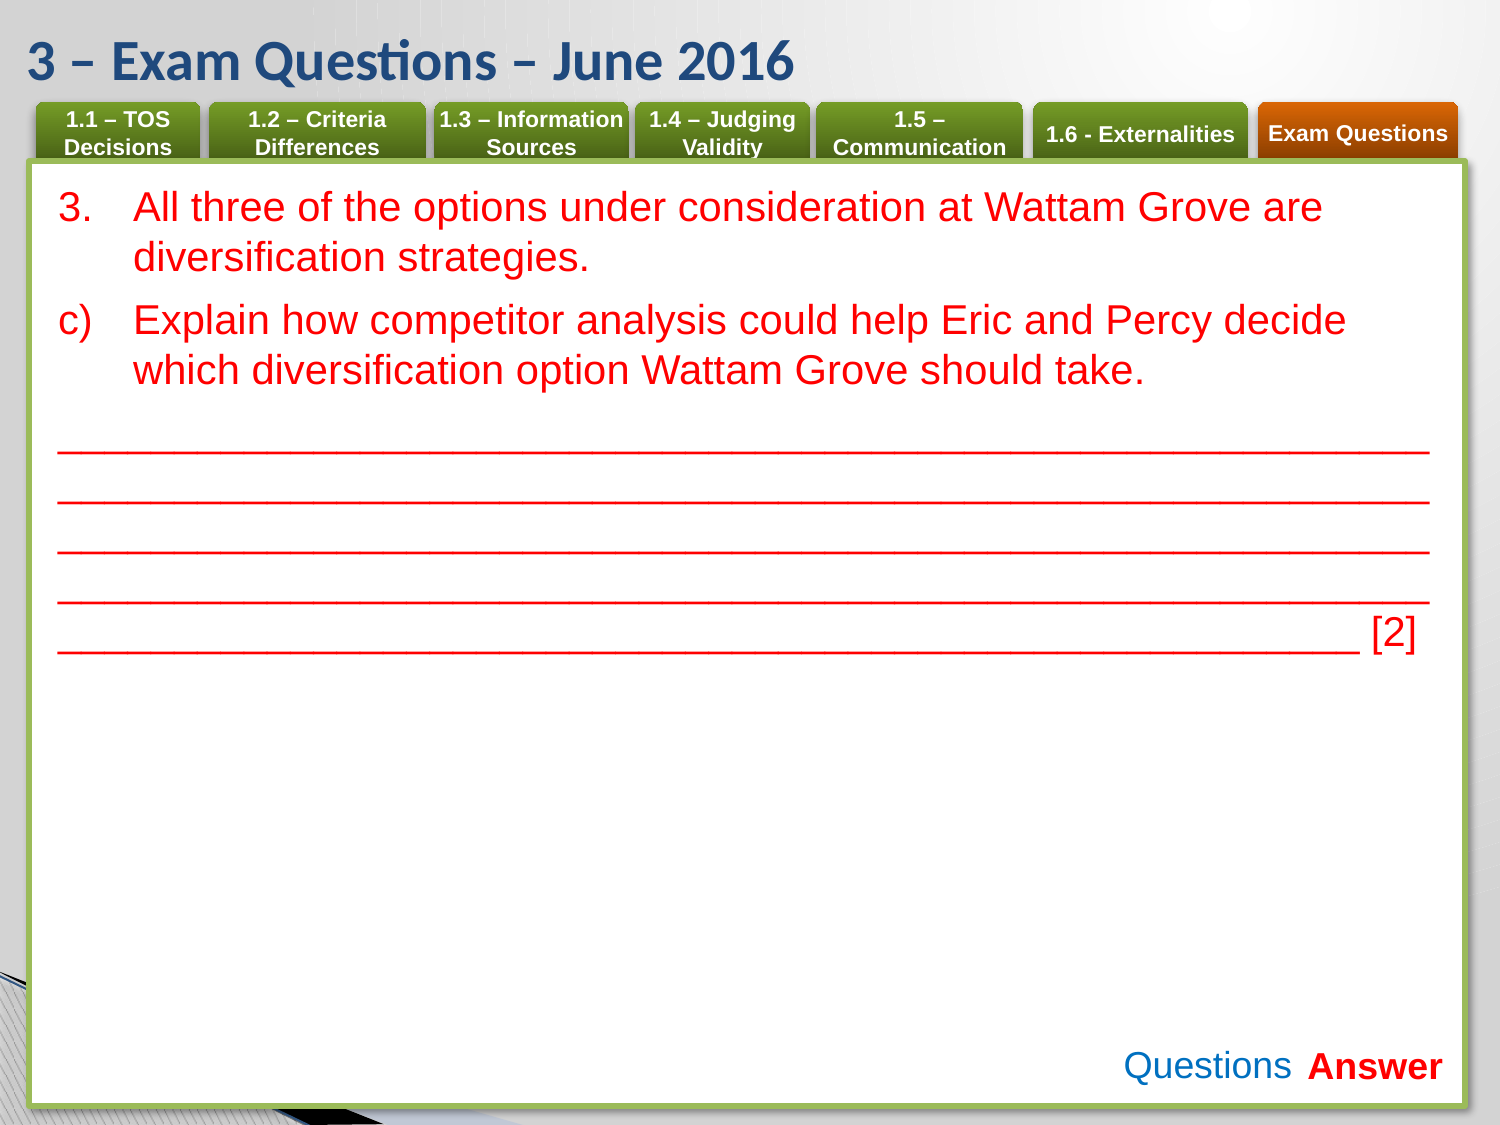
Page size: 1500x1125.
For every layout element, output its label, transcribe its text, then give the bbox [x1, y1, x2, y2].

text_box Answer [1292, 1034, 1458, 1095]
text_box All three of the options under consideration at Wattam Grove are diversification strategies. Explain how competitor analysis could help Eric and Percy decide which diversification option Wattam Grove should take. ____________________________________________________________________________________________________________________________________________________________________________________________________________________________________________________________________________________________________ [2] [41, 172, 1447, 663]
text_box Questions [1108, 1033, 1307, 1094]
title 3 – Exam Questions – June 2016 [11, 11, 1465, 102]
picture [281, 1114, 303, 1125]
